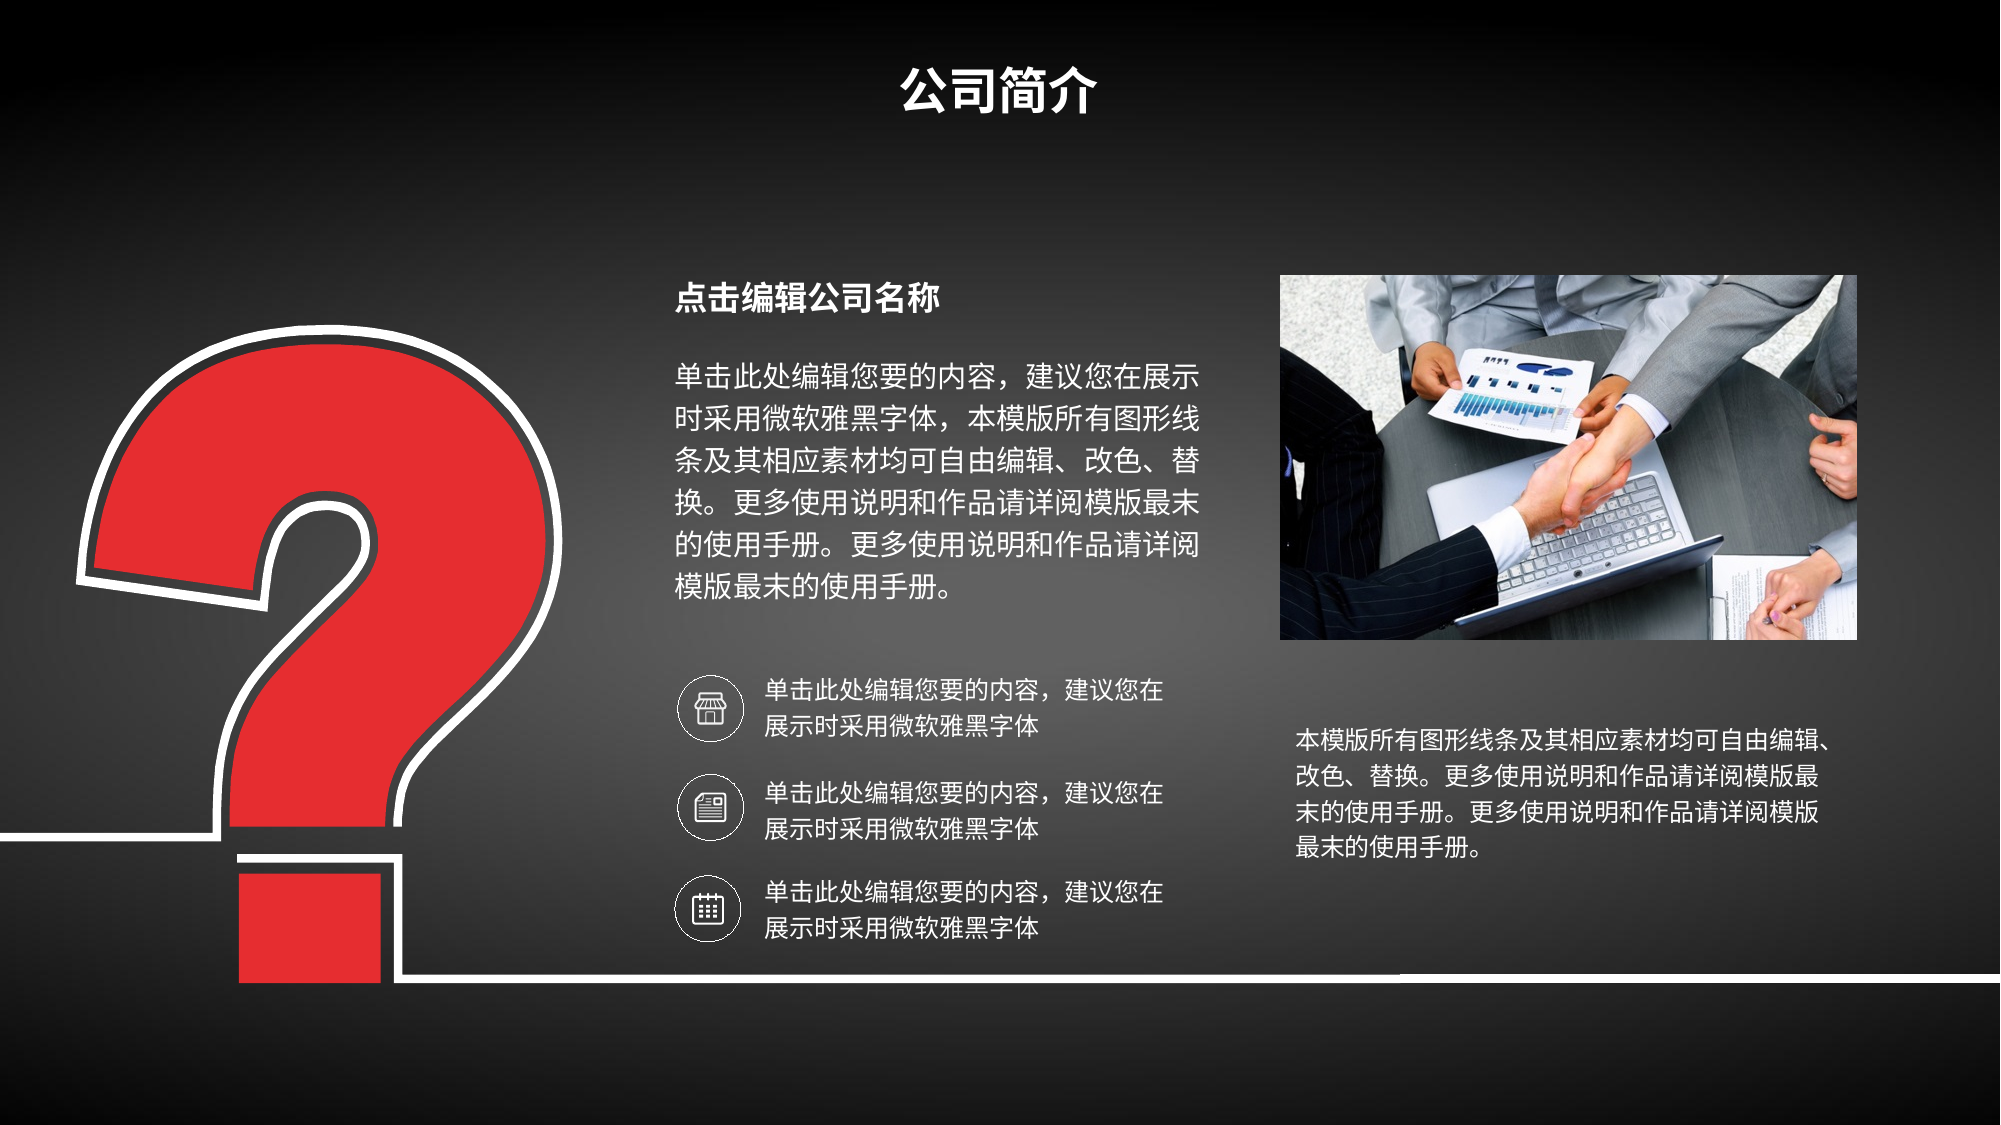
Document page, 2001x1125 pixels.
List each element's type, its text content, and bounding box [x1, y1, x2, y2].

picture [0, 0, 2000, 324]
text_box 点击编辑公司名称 [660, 269, 1075, 324]
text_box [0, 324, 2000, 984]
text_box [694, 792, 727, 823]
text_box 公司简介 [630, 52, 1366, 127]
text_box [674, 875, 741, 942]
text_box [677, 675, 744, 742]
picture [0, 984, 2000, 1125]
